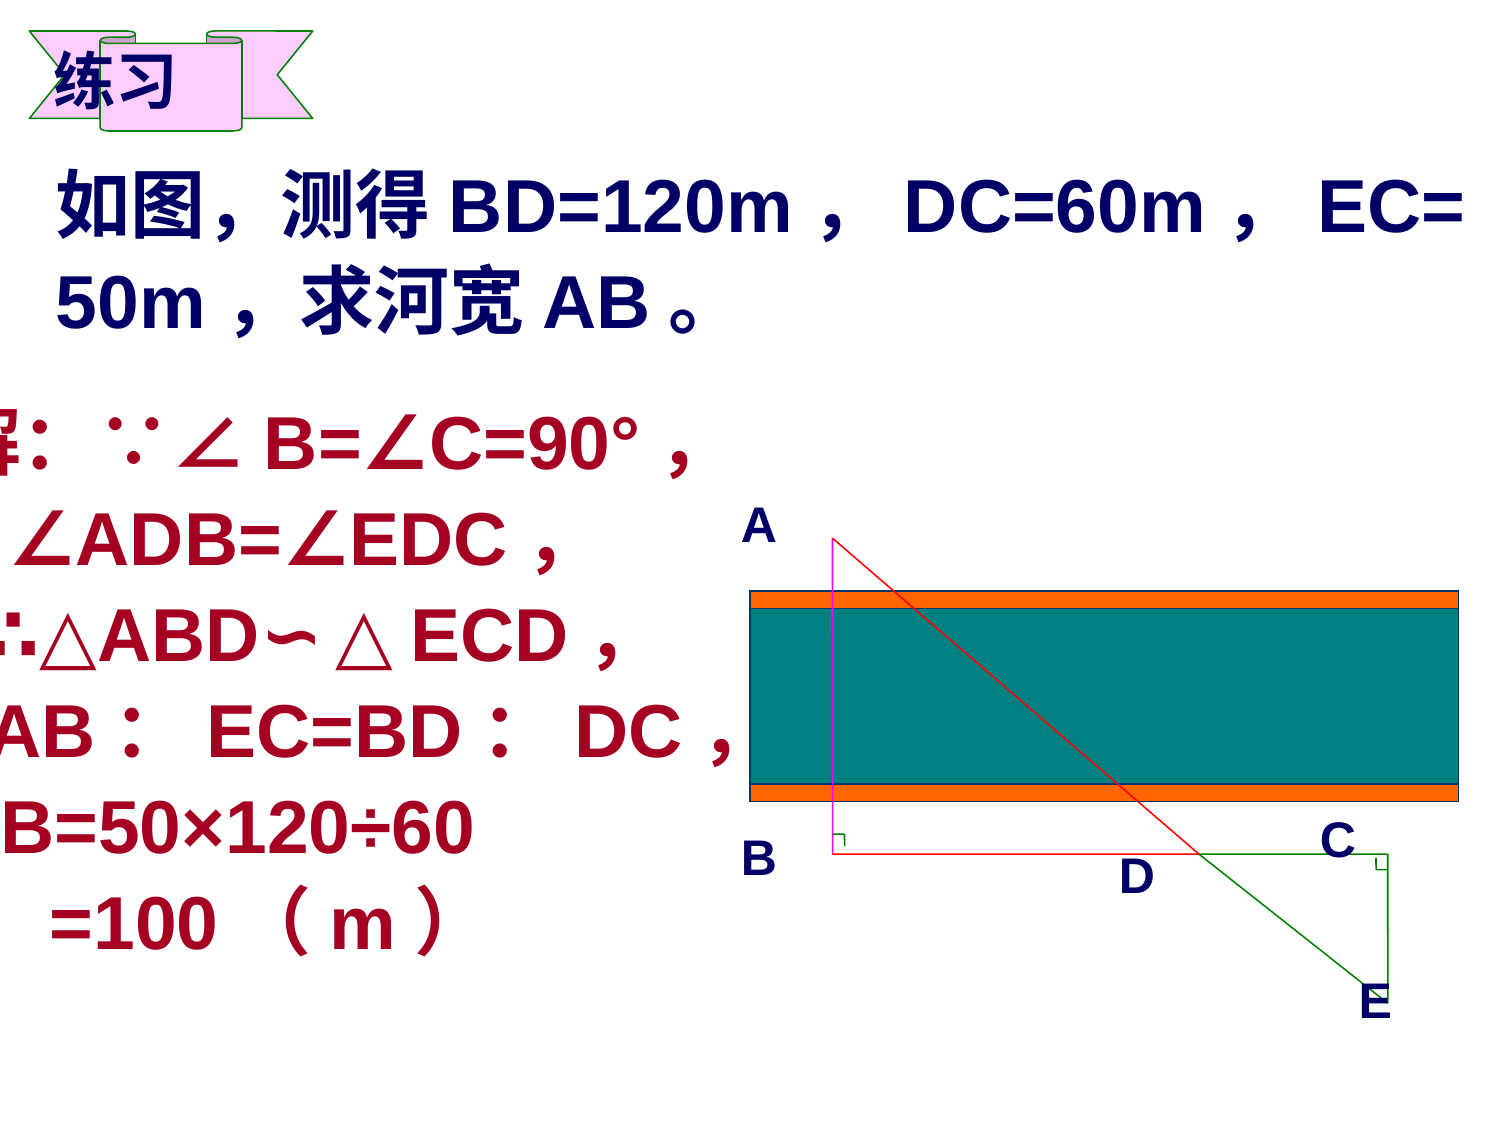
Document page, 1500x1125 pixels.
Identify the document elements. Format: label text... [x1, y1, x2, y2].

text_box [749, 491, 1464, 1038]
text_box 解：∵∠B=∠C=90°， ∠ADB=∠EDC， ∴△ABD∽△ECD， AB：EC=BD：DC， AB=50×120÷60 =100（m） [0, 397, 904, 1069]
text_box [29, 30, 313, 132]
text_box 如图，测得BD=120m，DC=60m，EC= 50m，求河宽AB。 [41, 160, 1500, 353]
